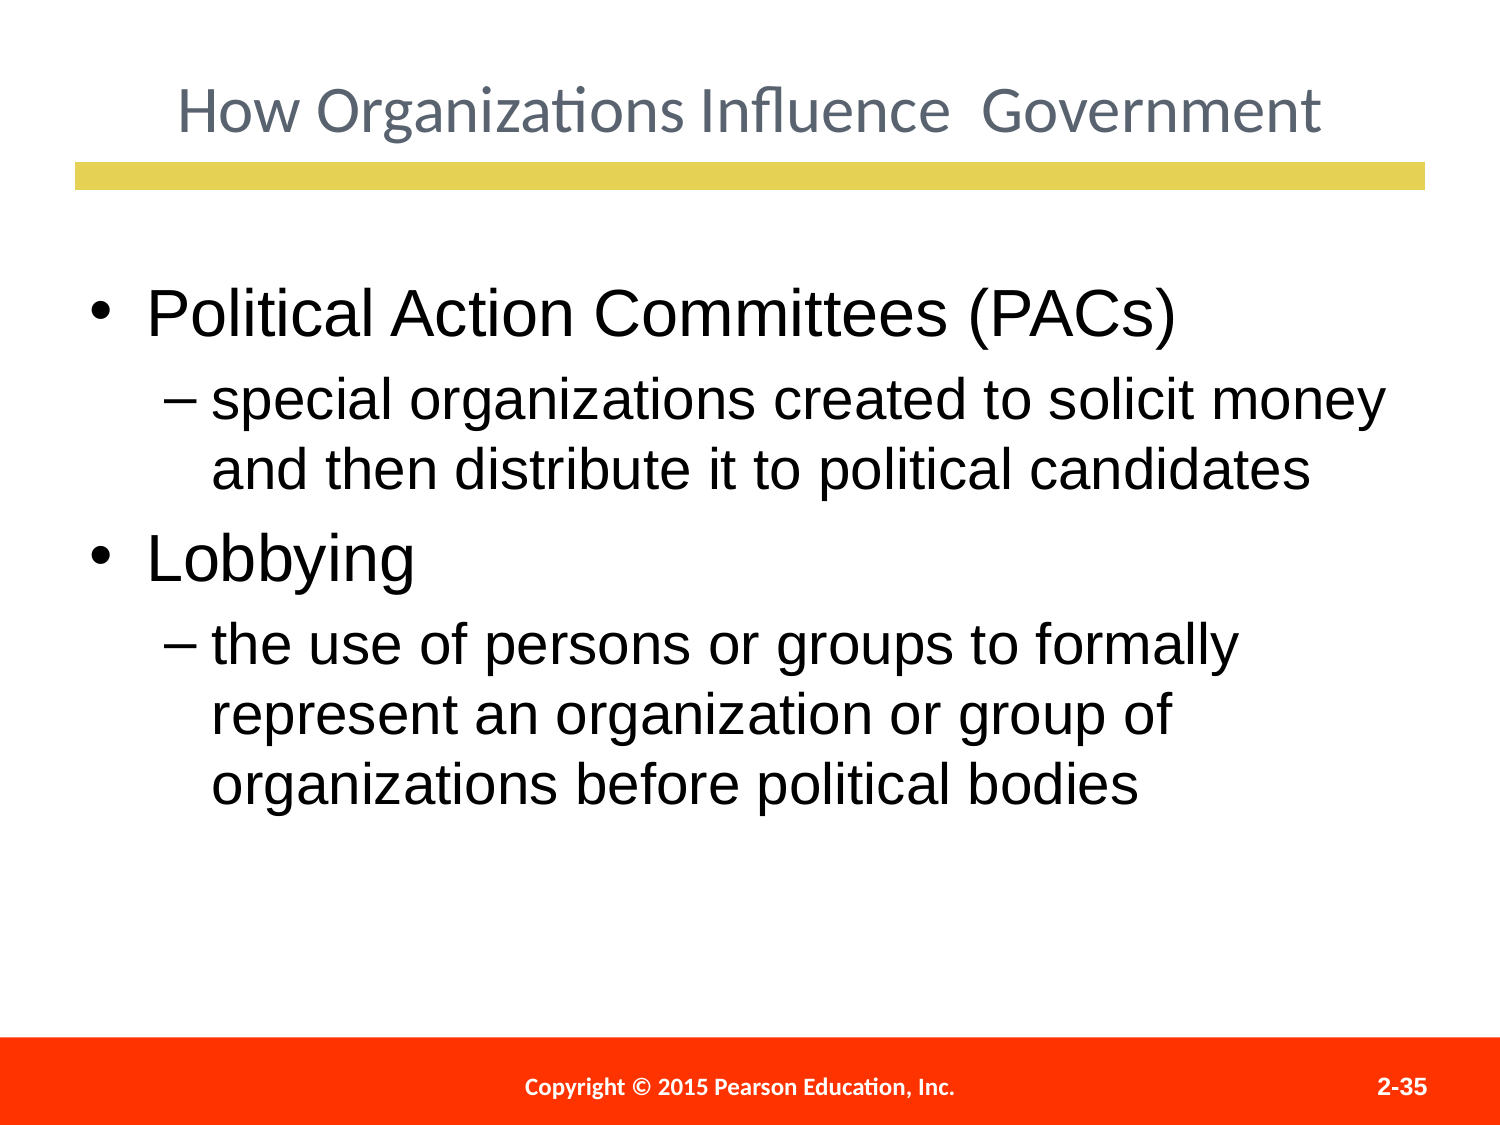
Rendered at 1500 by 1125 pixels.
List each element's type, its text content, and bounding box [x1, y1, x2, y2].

title How Organizations Influence Government [74, 12, 1426, 201]
text_box Political Action Committees (PACs) special organizations created to solicit money and then distribute it to political candidates Lobbying the use of persons or groups to formally represent an organization or group of organizations before political bodies [74, 262, 1425, 1005]
